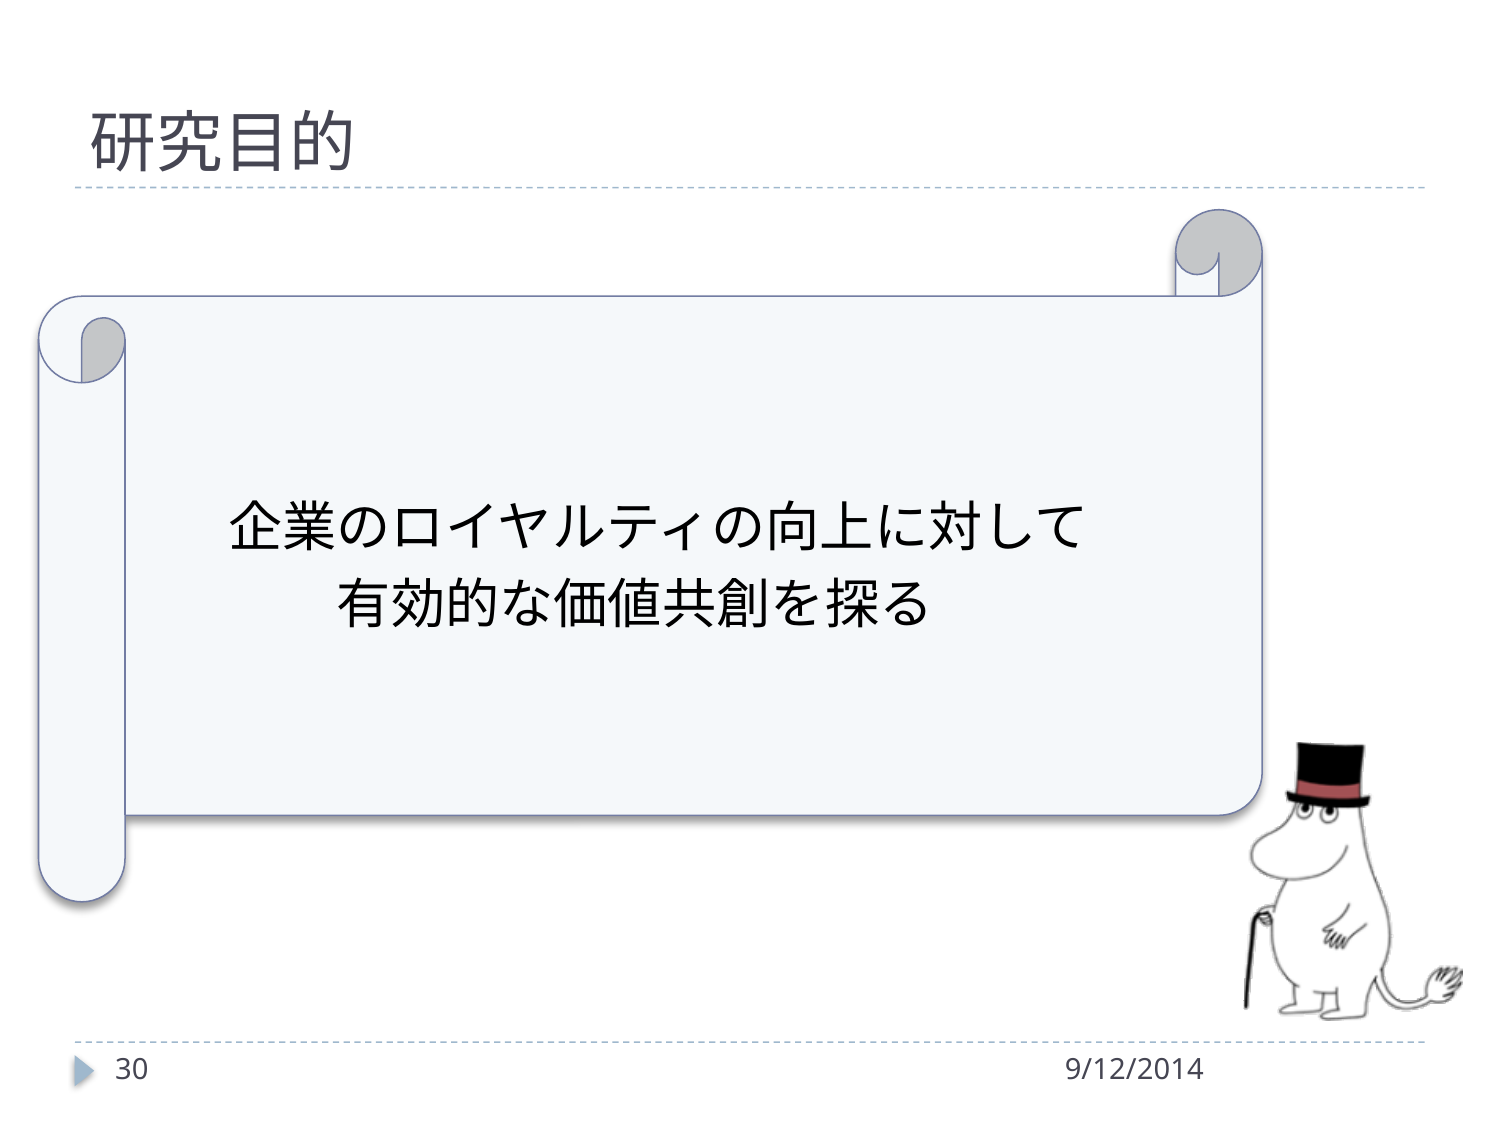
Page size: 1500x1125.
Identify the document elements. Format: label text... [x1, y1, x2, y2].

picture [1243, 741, 1463, 1021]
title 研究目的 [75, 24, 1425, 188]
slide_number 30 [100, 1042, 426, 1103]
text_box [37, 208, 1263, 903]
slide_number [1050, 1042, 1426, 1103]
list 企業のロイヤルティの向上に対して 有効的な価値共創を探る [213, 484, 1229, 682]
